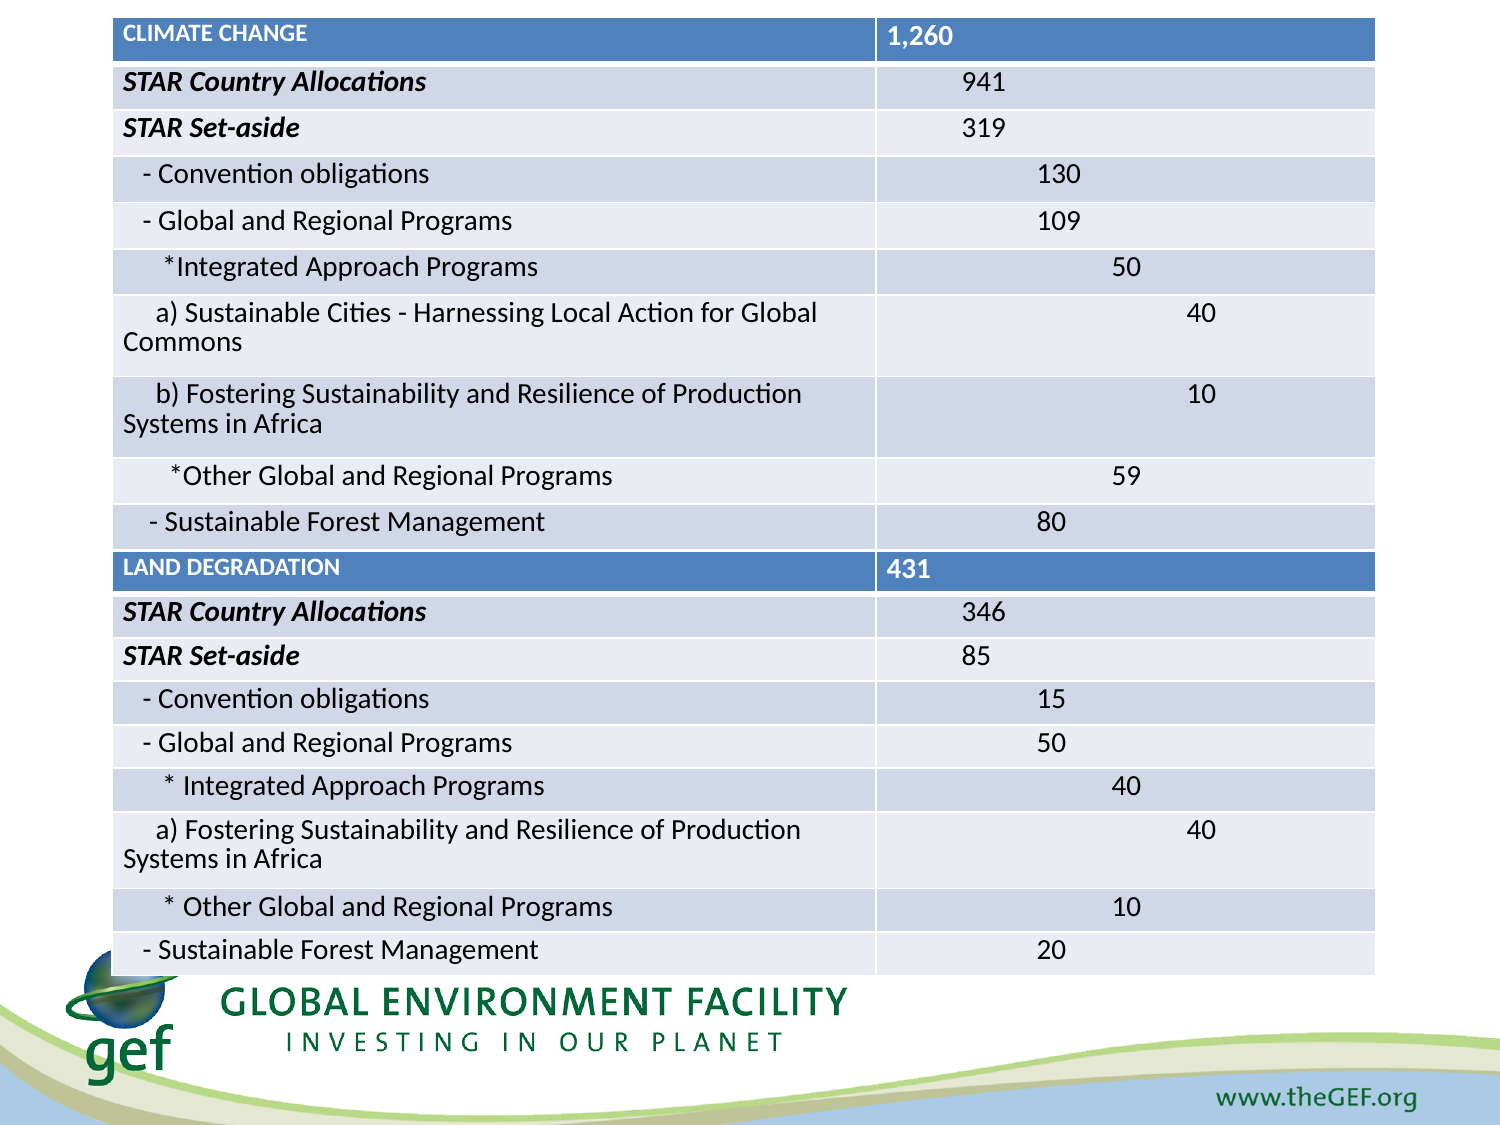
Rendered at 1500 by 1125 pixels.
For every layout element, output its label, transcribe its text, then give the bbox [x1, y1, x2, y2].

table_cell - Global and Regional Programs [113, 726, 875, 767]
table_cell 40 [877, 769, 1375, 811]
table_header CLIMATE CHANGE [113, 18, 875, 61]
table_cell * Integrated Approach Programs [113, 769, 875, 811]
table_cell *Integrated Approach Programs [113, 250, 875, 294]
table_cell 319 [877, 111, 1375, 155]
table_cell 130 [877, 157, 1375, 202]
table_cell - Global and Regional Programs [113, 203, 875, 248]
table_header 431 [877, 552, 1375, 591]
table_cell 40 [877, 813, 1375, 888]
table_cell 40 [877, 296, 1375, 376]
table_cell 59 [877, 459, 1375, 503]
table_header 1,260 [877, 18, 1375, 61]
table_cell STAR Country Allocations [113, 67, 875, 109]
table_cell 20 [877, 933, 1375, 975]
table_cell 85 [877, 639, 1375, 680]
table_cell a) Sustainable Cities - Harnessing Local Action for Global Commons [113, 296, 875, 376]
table_cell 109 [877, 203, 1375, 248]
table_cell - Sustainable Forest Management [113, 933, 875, 975]
table_cell * Other Global and Regional Programs [113, 889, 875, 931]
table_cell STAR Country Allocations [113, 597, 875, 637]
table_cell - Convention obligations [113, 157, 875, 202]
table_cell 346 [877, 597, 1375, 637]
table_cell 15 [877, 682, 1375, 724]
table_cell 50 [877, 250, 1375, 294]
table_cell 80 [877, 505, 1375, 549]
picture [0, 920, 1500, 1125]
table_cell *Other Global and Regional Programs [113, 459, 875, 503]
table_cell a) Fostering Sustainability and Resilience of Production Systems in Africa [113, 813, 875, 888]
table_cell STAR Set-aside [113, 111, 875, 155]
table_cell 10 [877, 889, 1375, 931]
table_cell 50 [877, 726, 1375, 767]
table_cell - Convention obligations [113, 682, 875, 724]
table_cell 941 [877, 67, 1375, 109]
table_cell - Sustainable Forest Management [113, 505, 875, 549]
table_header LAND DEGRADATION [113, 552, 875, 591]
table_cell STAR Set-aside [113, 639, 875, 680]
table_cell b) Fostering Sustainability and Resilience of Production Systems in Africa [113, 377, 875, 457]
table_cell 10 [877, 377, 1375, 457]
